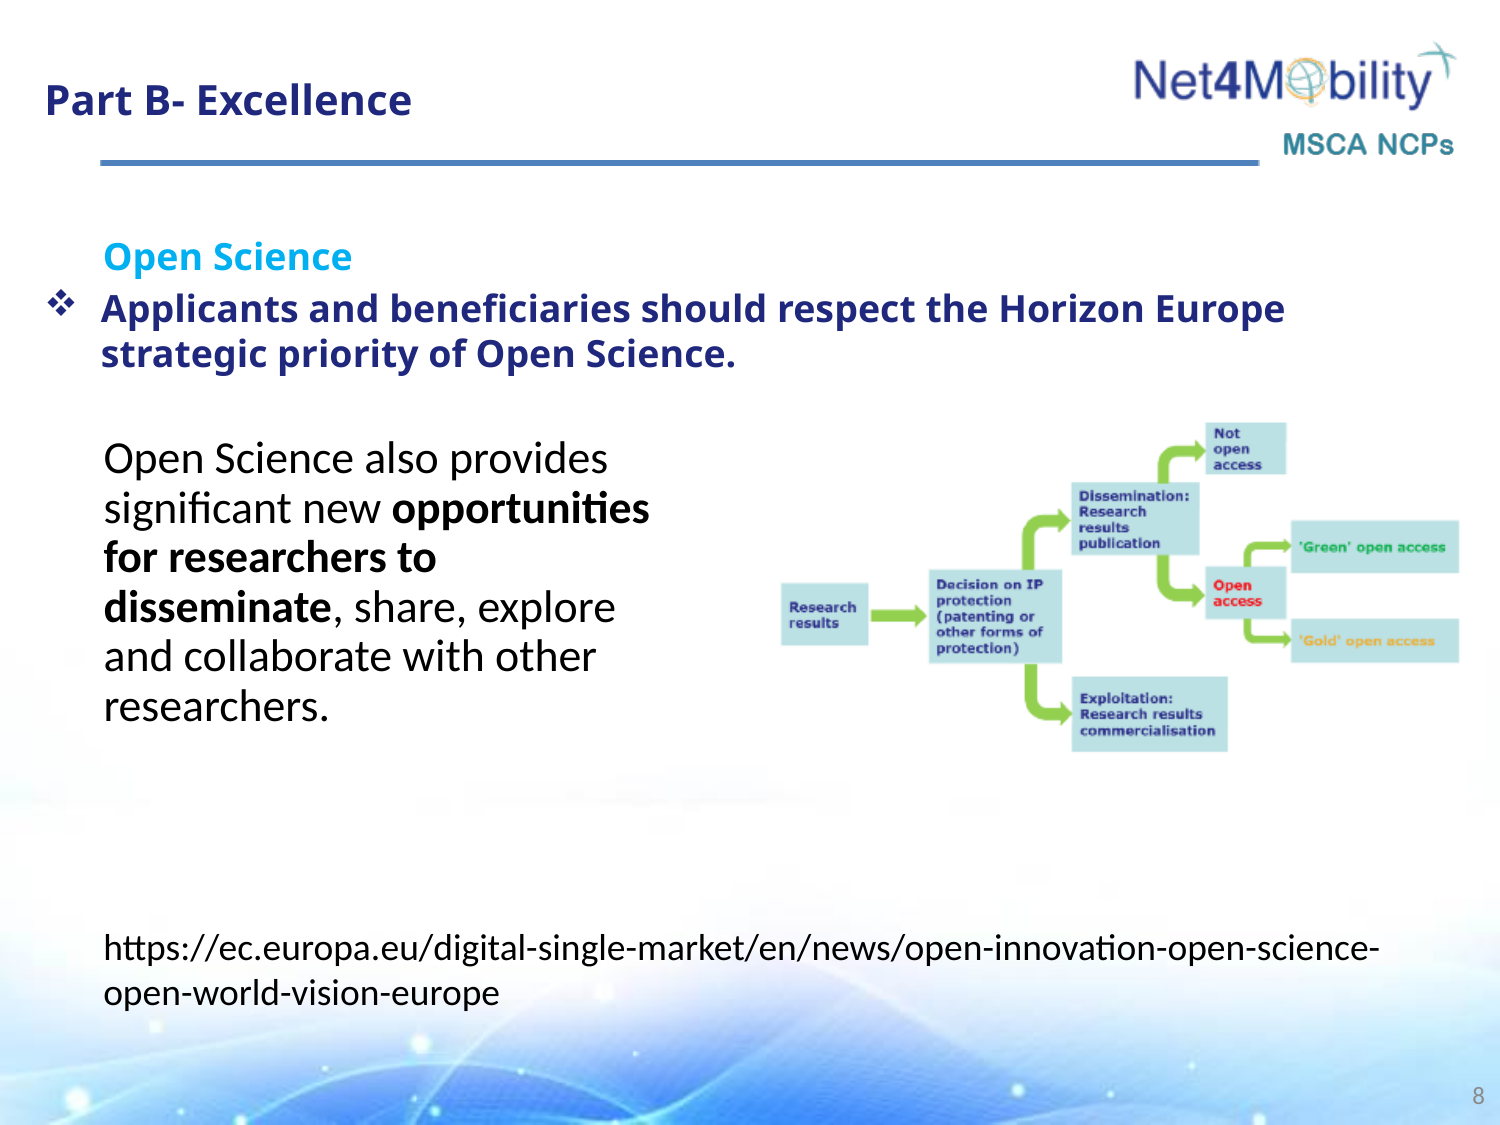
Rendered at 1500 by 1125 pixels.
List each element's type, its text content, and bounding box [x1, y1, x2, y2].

slide_number 8 [1149, 1064, 1500, 1125]
text_box Part B- Excellence [29, 36, 1500, 161]
list Open Science Applicants and beneficiaries should respect the Horizon Europe strategic priority of Open Science. [29, 172, 1477, 916]
text_box https://ec.europa.eu/digital-single-market/en/news/open-innovation-open-science-open-world-vision-europe [88, 915, 1452, 1020]
text_box Open Science also provides significant new opportunities for researchers to disseminate, share, explore and collaborate with other researchers. [88, 426, 677, 854]
picture [0, 0, 1500, 1125]
